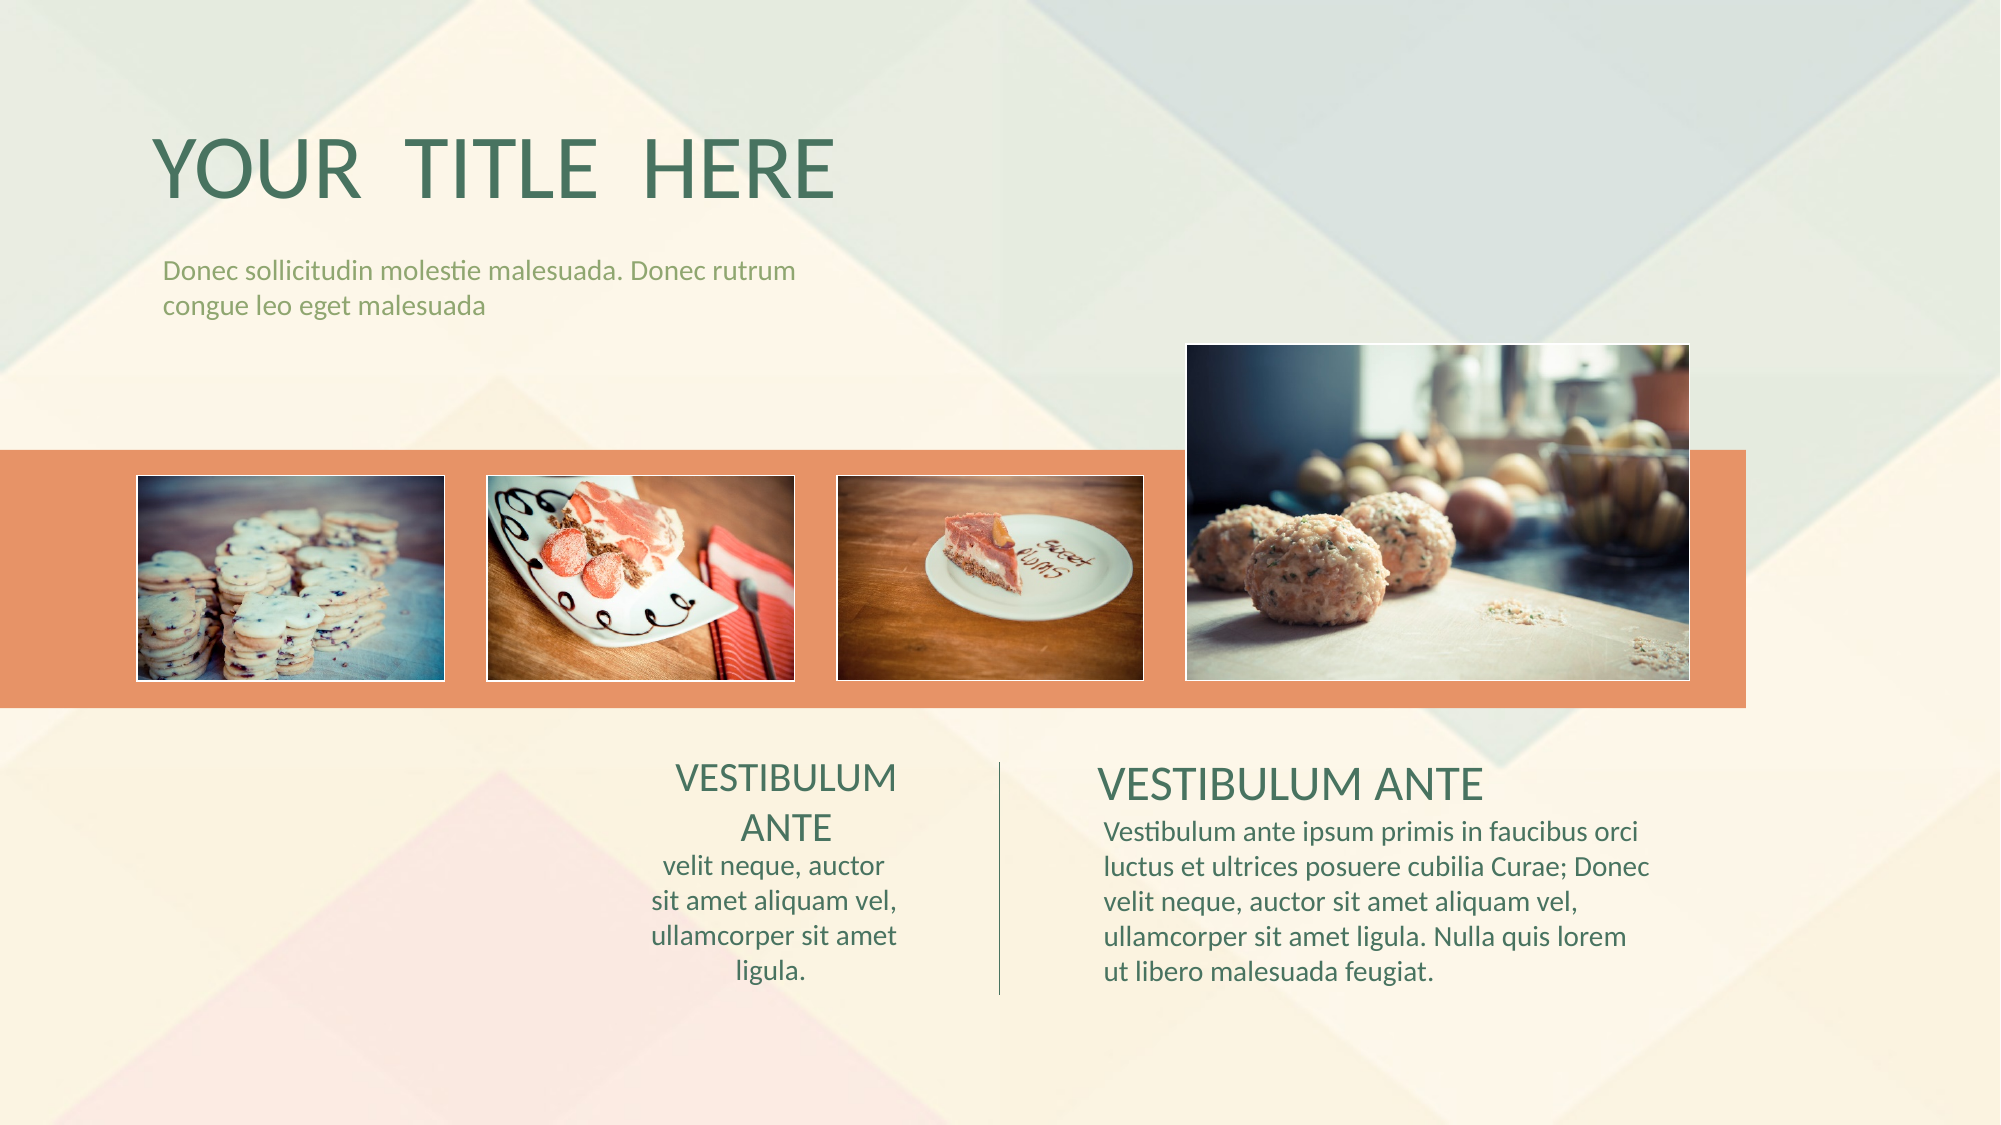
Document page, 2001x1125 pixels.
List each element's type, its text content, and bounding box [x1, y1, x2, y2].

text_box VESTIBULUM ANTE [618, 742, 955, 858]
text_box Vestibulum ante ipsum primis in faucibus orci luctus et ultrices posuere cubilia Curae; Donec velit neque, auctor sit amet aliquam vel, ullamcorper sit amet ligula. Nulla quis lorem ut libero malesuada feugiat. [1088, 818, 1665, 995]
picture [837, 476, 1143, 680]
picture [1186, 344, 1689, 680]
text_box velit neque, auctor sit amet aliquam vel, ullamcorper sit amet ligula. [631, 858, 917, 994]
picture [487, 476, 794, 681]
text_box Donec sollicitudin molestie malesuada. Donec rutrum congue leo eget malesuada [148, 243, 855, 329]
text_box [0, 449, 1747, 709]
text_box VESTIBULUM ANTE [1082, 742, 1672, 818]
picture [0, 0, 2001, 1125]
title Your Title Here [137, 59, 1863, 278]
picture [137, 476, 444, 681]
